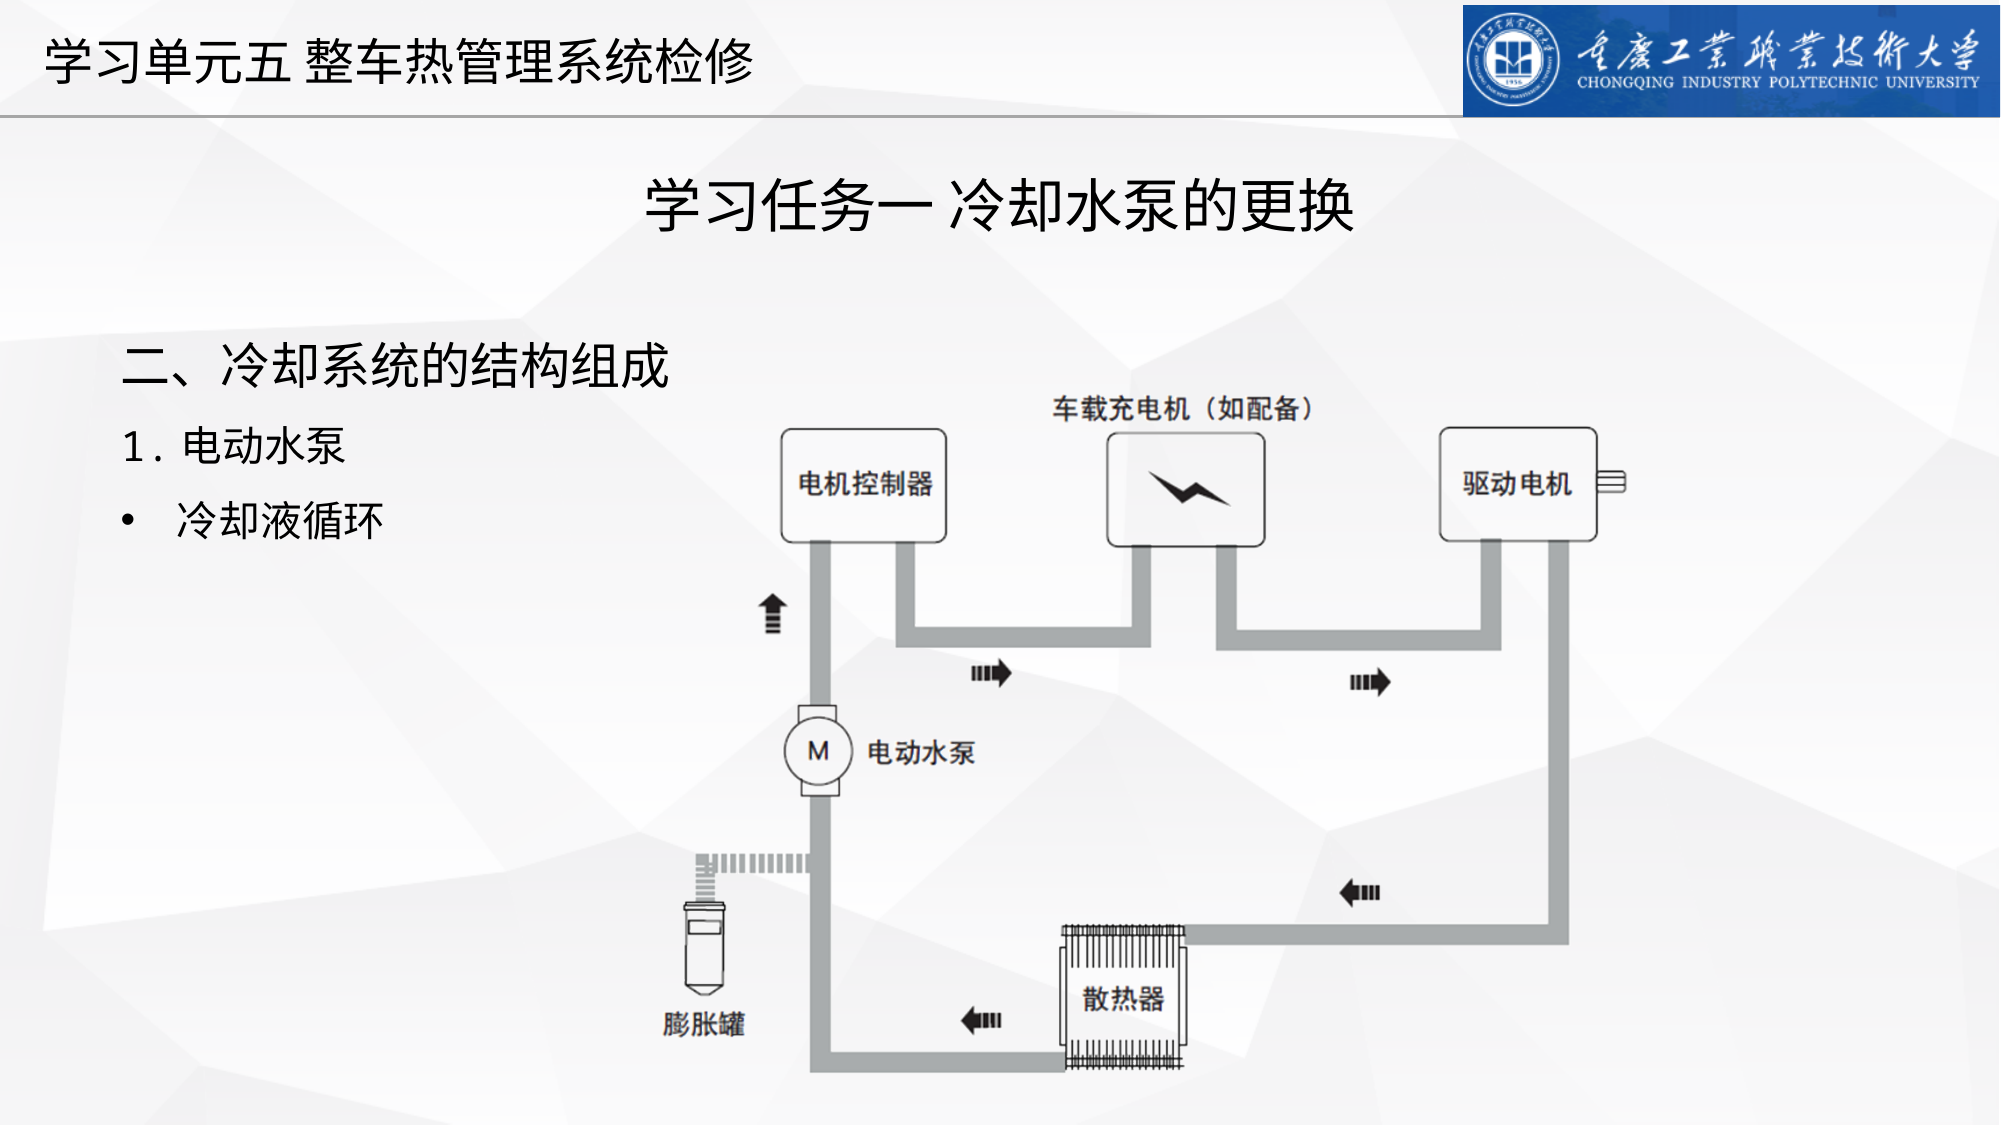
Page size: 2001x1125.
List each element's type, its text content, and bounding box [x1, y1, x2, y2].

text_box 学习任务一 冷却水泵的更换 [433, 161, 1567, 247]
text_box 二、冷却系统的结构组成 1.电动水泵 冷却液循环 [105, 297, 785, 552]
picture [0, 118, 1999, 1125]
picture [0, 0, 2001, 117]
